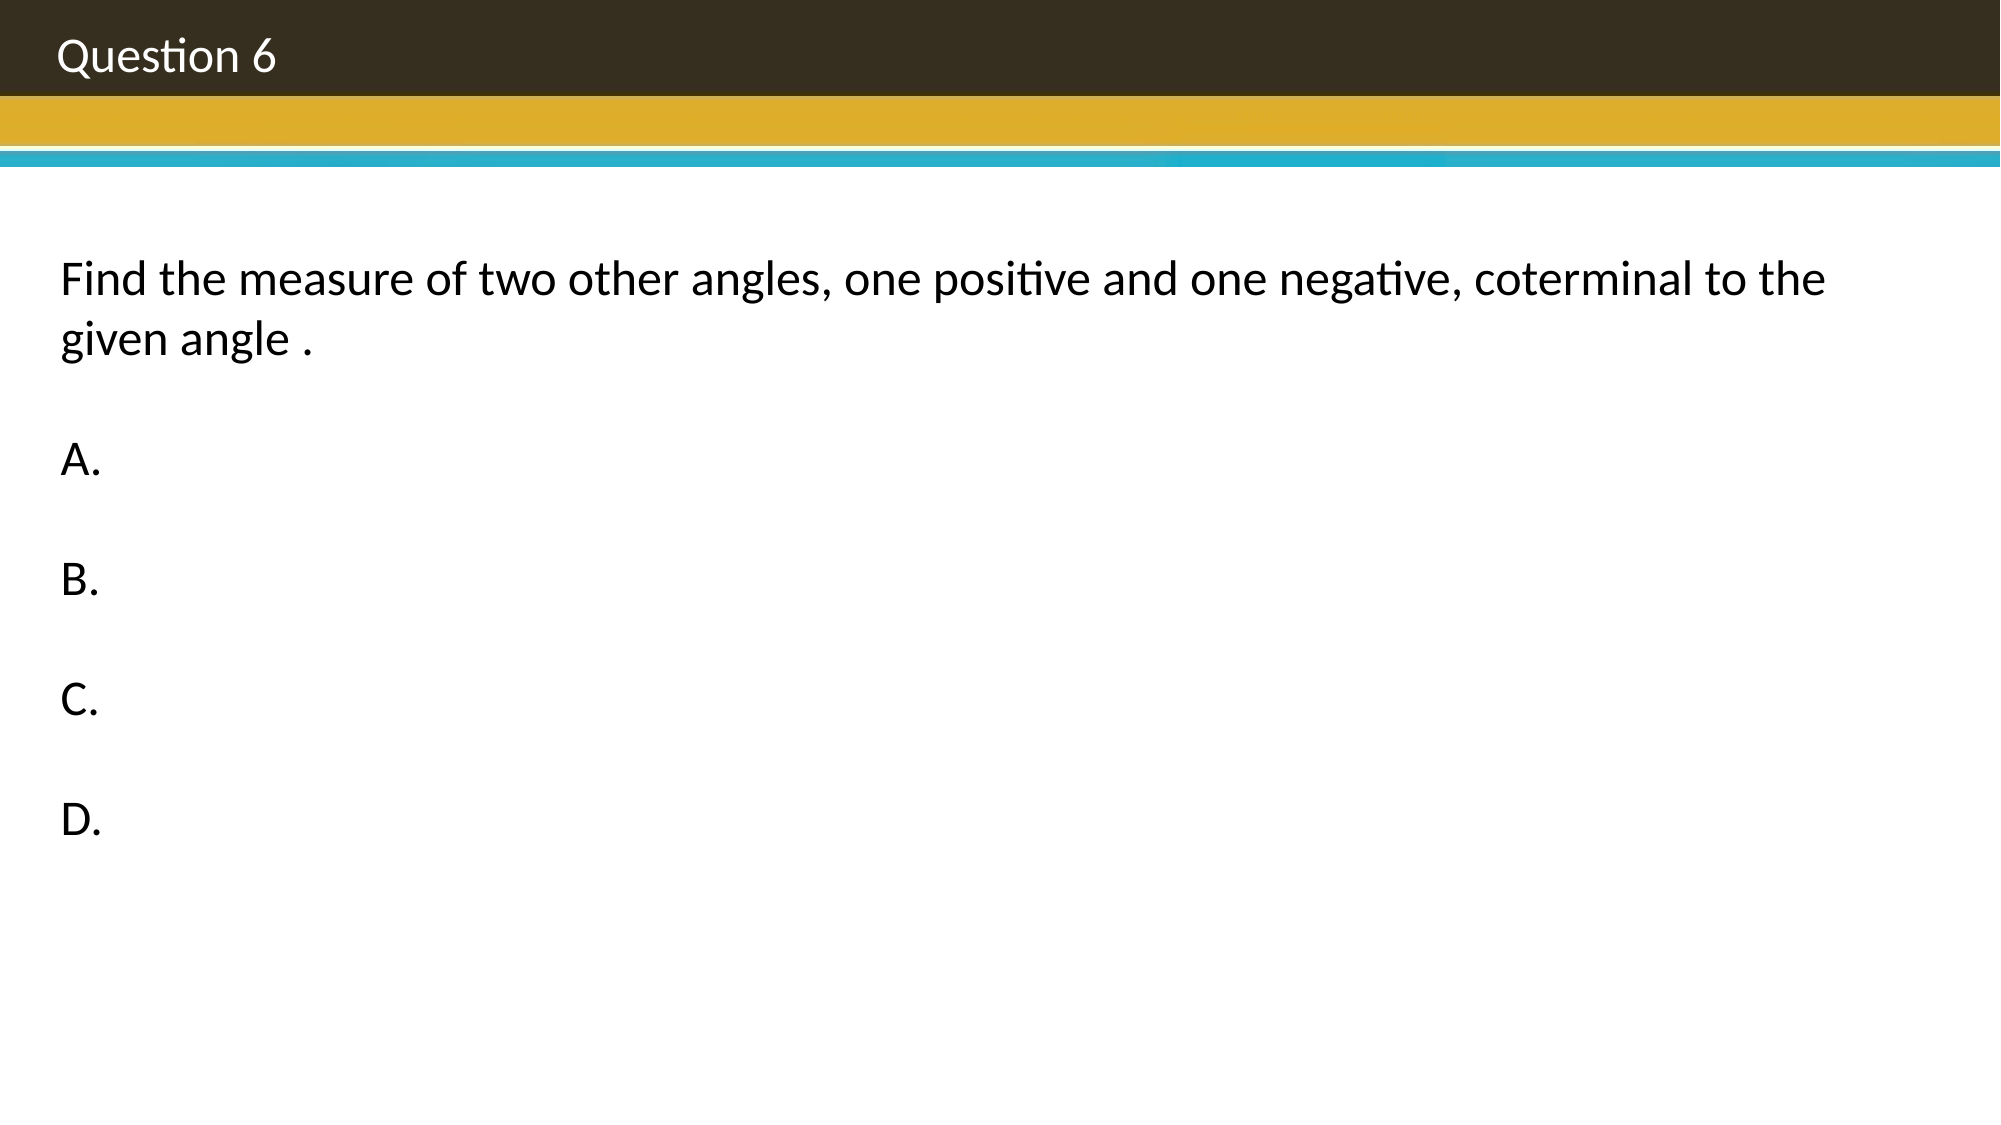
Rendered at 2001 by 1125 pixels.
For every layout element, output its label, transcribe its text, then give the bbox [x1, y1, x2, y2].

picture [0, 0, 2000, 167]
text_box Question 6 [41, 14, 293, 90]
